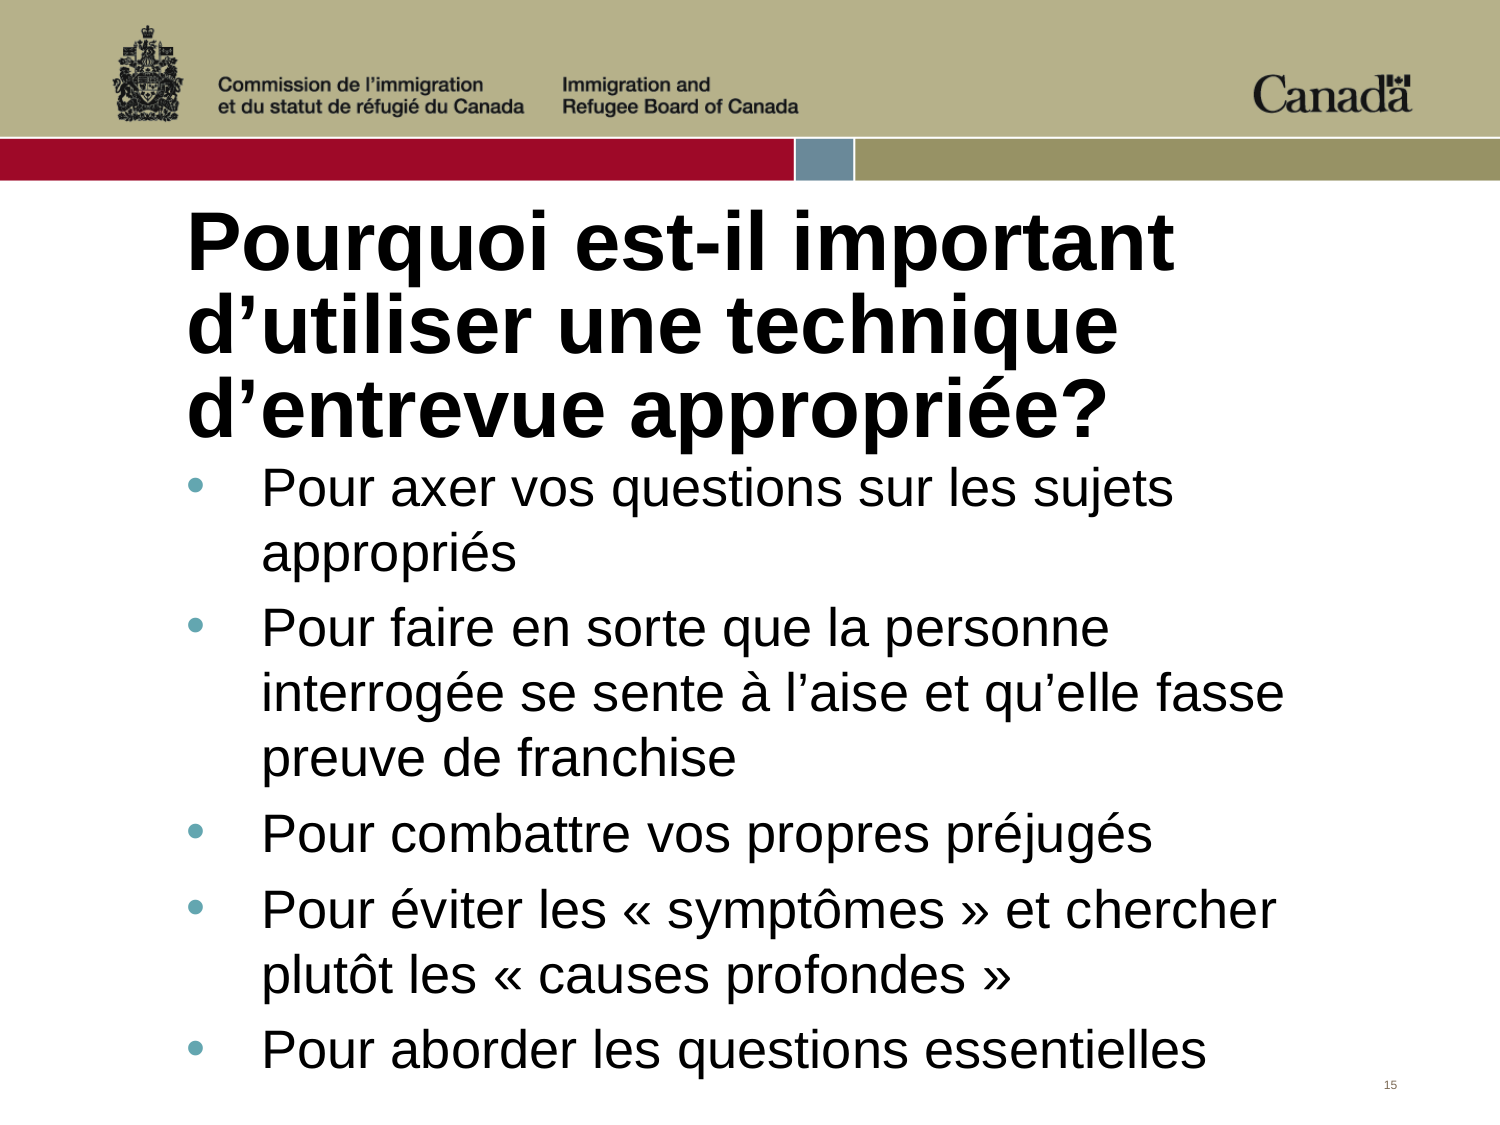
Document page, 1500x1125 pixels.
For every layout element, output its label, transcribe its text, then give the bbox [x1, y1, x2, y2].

list Pour axer vos questions sur les sujets appropriés Pour faire en sorte que la personne interrogée se sente à l’aise et qu’elle fasse preuve de franchise Pour combattre vos propres préjugés Pour éviter les « symptômes » et chercher plutôt les « causes profondes » Pour aborder les questions essentielles [171, 444, 1384, 982]
title Pourquoi est­-il important d’utiliser une technique d’entrevue appropriée? [171, 196, 1471, 422]
picture [0, 0, 1500, 1125]
slide_number 15 [1100, 1025, 1413, 1100]
